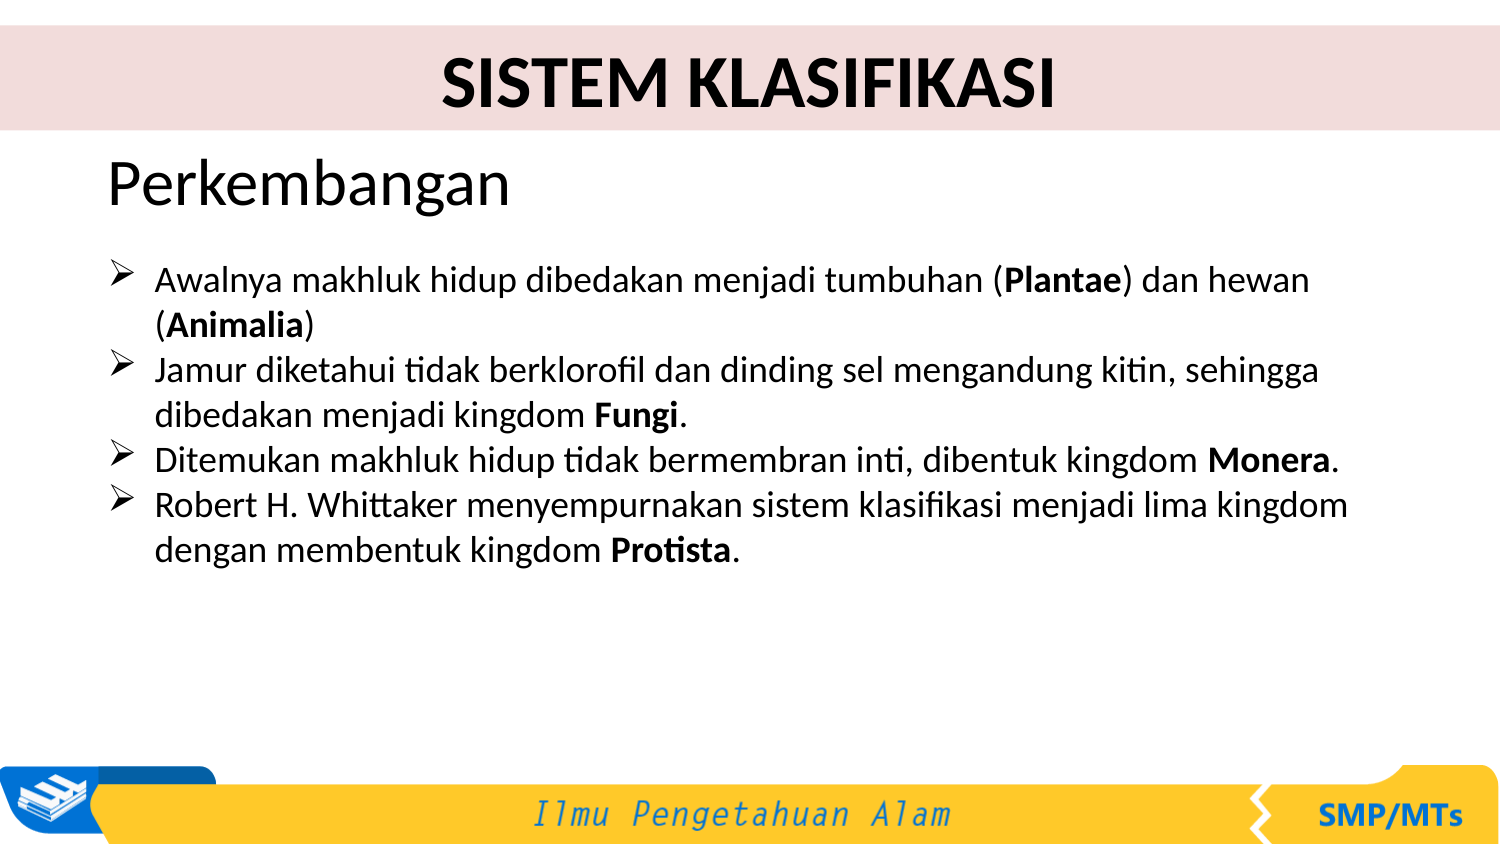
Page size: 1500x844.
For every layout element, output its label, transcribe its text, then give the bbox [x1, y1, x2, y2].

text_box SISTEM KLASIFIKASI [0, 25, 1500, 131]
text_box Awalnya makhluk hidup dibedakan menjadi tumbuhan (Plantae) dan hewan (Animalia) Jamur diketahui tidak berklorofil dan dinding sel mengandung kitin, sehingga dibedakan menjadi kingdom Fungi. Ditemukan makhluk hidup tidak bermembran inti, dibentuk kingdom Monera. Robert H. Whittaker menyempurnakan sistem klasifikasi menjadi lima kingdom dengan membentuk kingdom Protista. [72, 225, 1478, 599]
picture [0, 765, 1499, 844]
text_box Perkembangan [92, 131, 527, 227]
